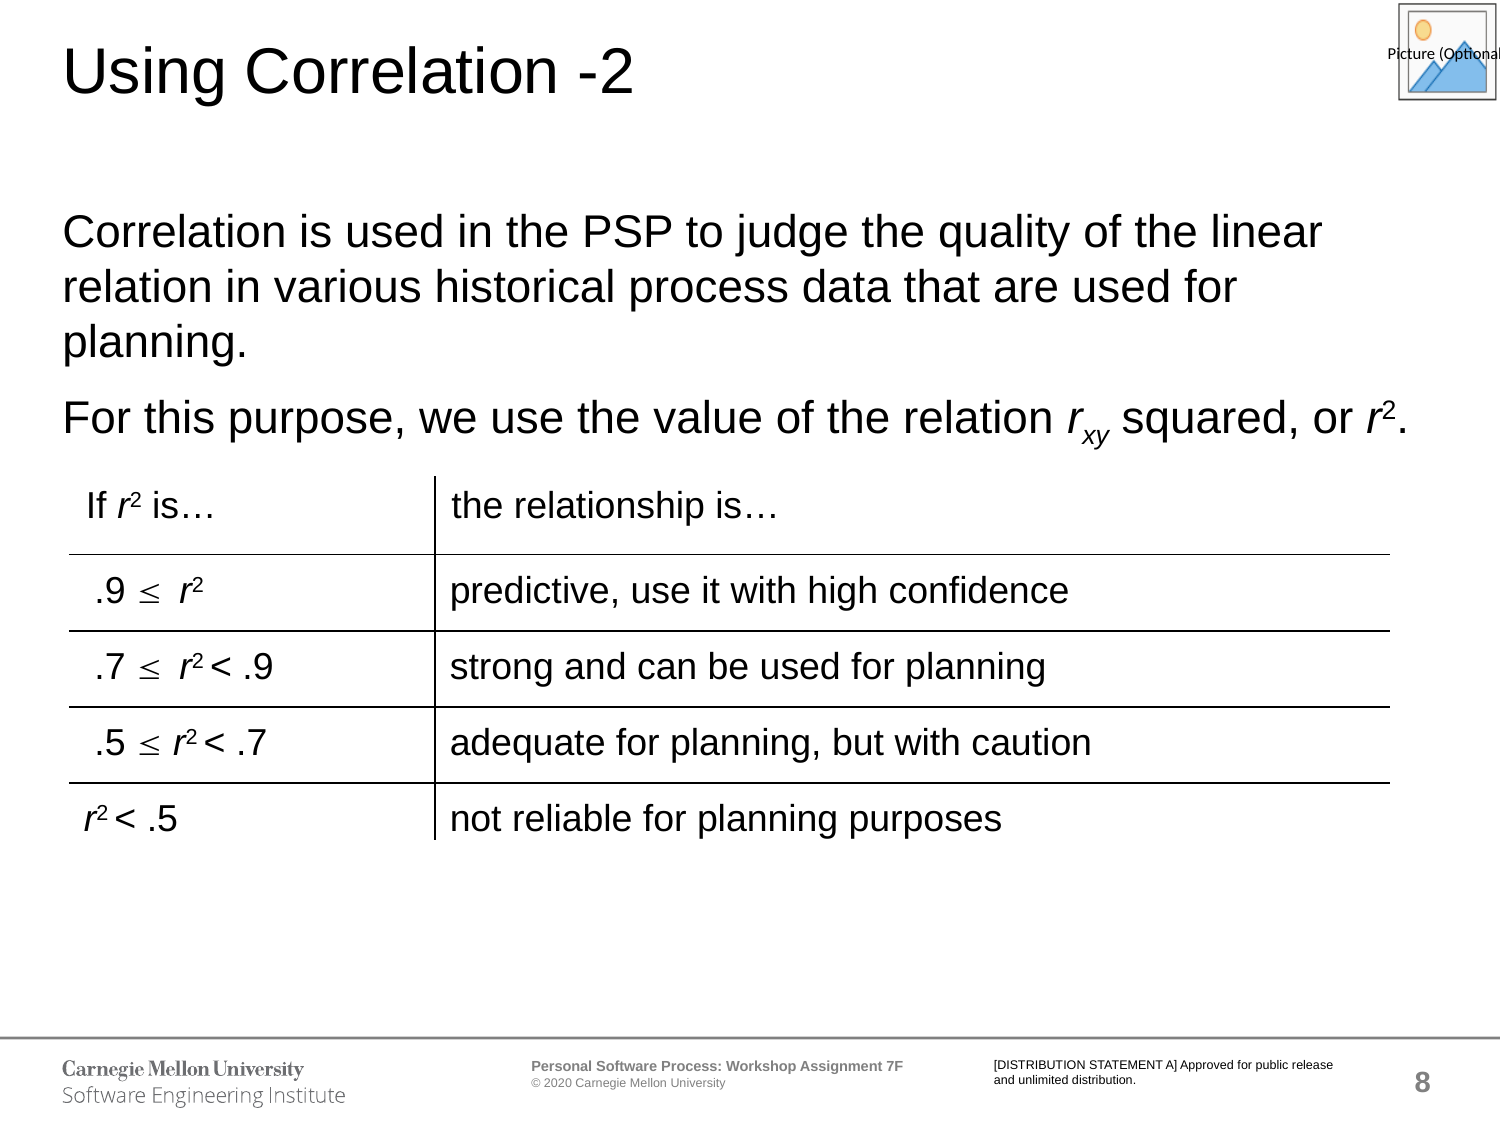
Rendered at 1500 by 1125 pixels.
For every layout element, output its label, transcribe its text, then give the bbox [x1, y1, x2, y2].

table_cell predictive, use it with high confidence [436, 555, 1390, 630]
table_cell .9 £ r2 [69, 555, 434, 630]
table_cell r2 < .5 [69, 784, 434, 840]
table_header the relationship is… [436, 476, 1390, 554]
table_header If r2 is… [69, 476, 434, 554]
table_cell strong and can be used for planning [436, 632, 1390, 706]
table_cell adequate for planning, but with caution [436, 708, 1390, 782]
table_cell .5 £ r2 < .7 [69, 708, 434, 782]
picture [1394, 0, 1500, 105]
title Using Correlation -2 [62, 37, 1338, 182]
table_cell .7 £ r2 < .9 [69, 632, 434, 706]
table_cell not reliable for planning purposes [436, 784, 1390, 840]
list Correlation is used in the PSP to judge the quality of the linear relation in various historical process data that are used for planning. For this purpose, we use the value of the relation rxy squared, or r2. [62, 201, 1431, 563]
